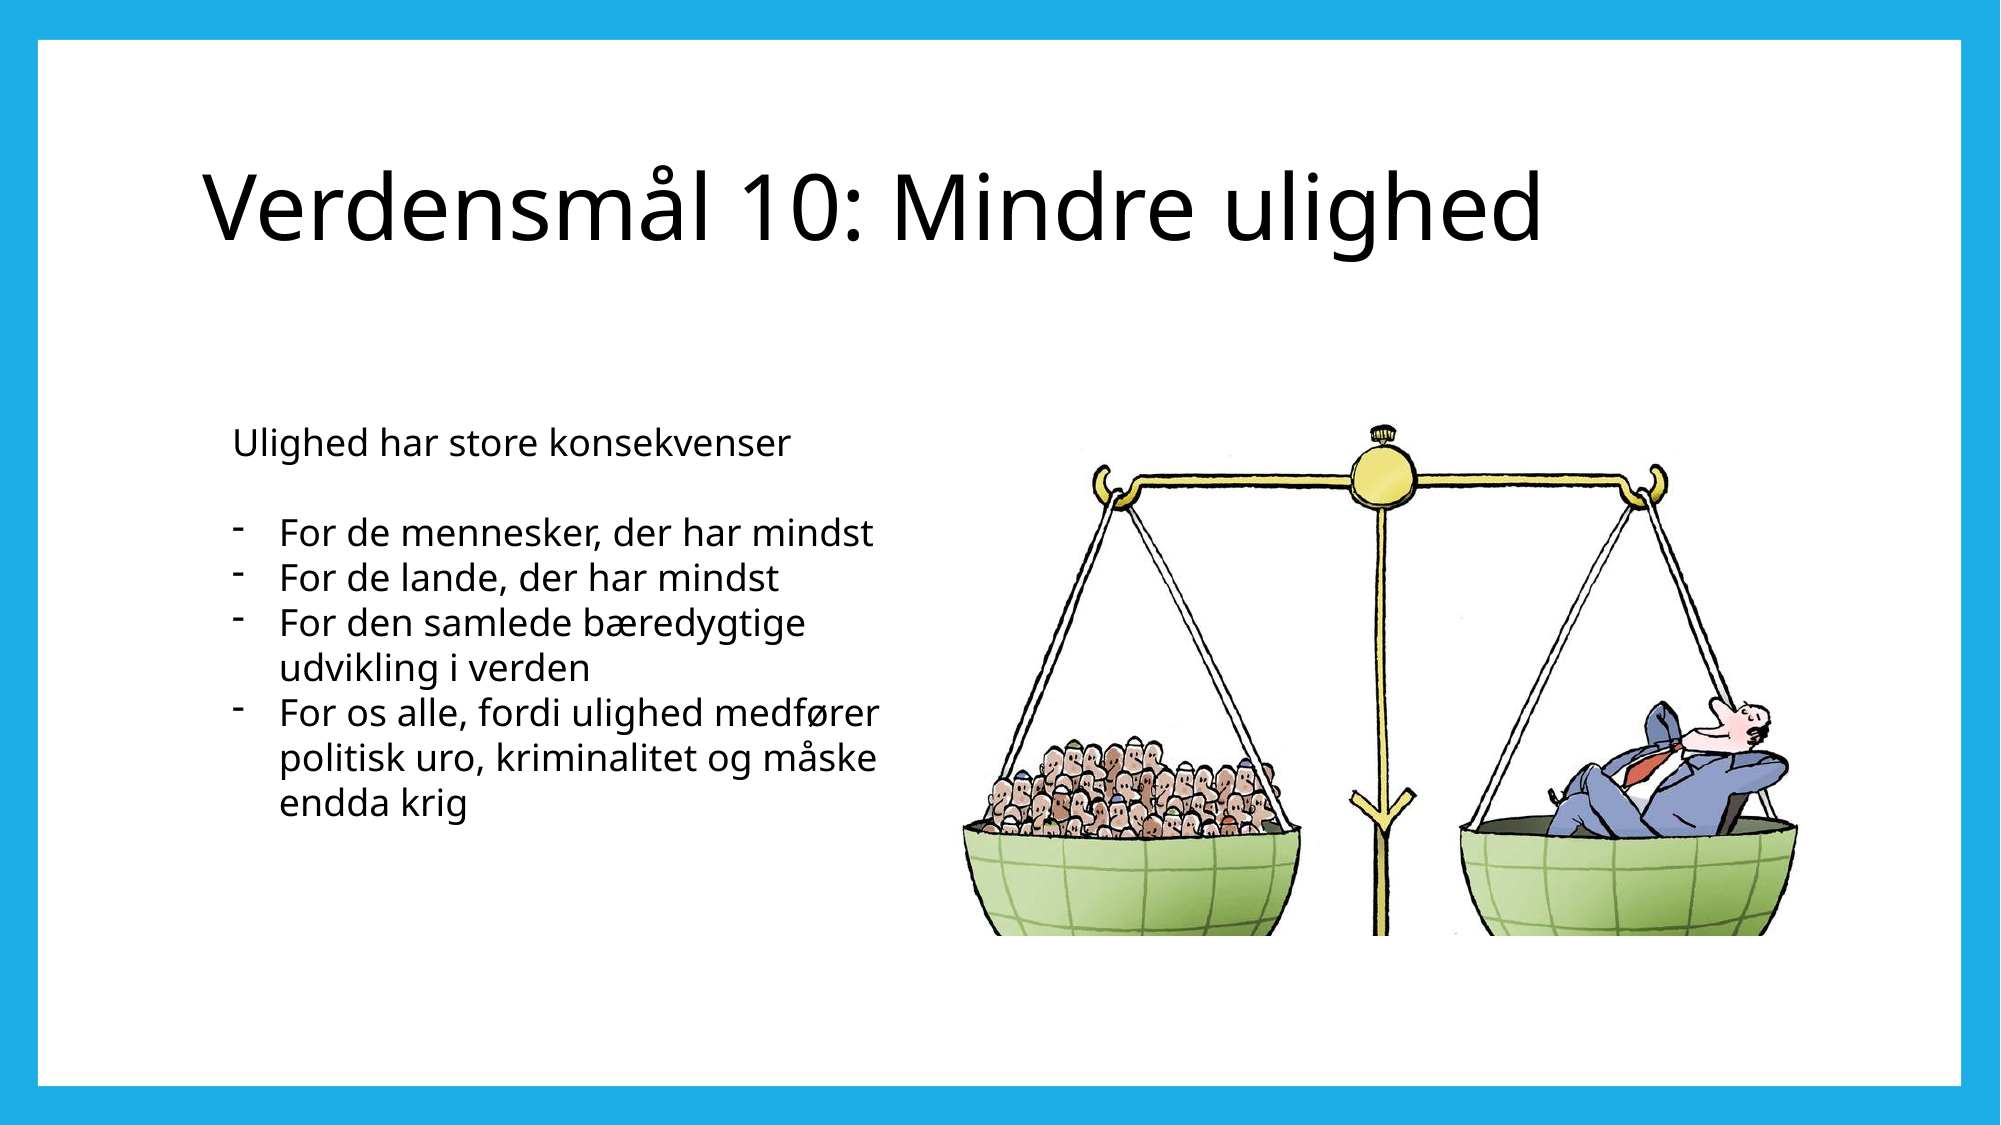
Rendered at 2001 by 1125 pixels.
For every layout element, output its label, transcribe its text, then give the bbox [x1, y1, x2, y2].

text_box Ulighed har store konsekvenser For de mennesker, der har mindst For de lande, der har mindst For den samlede bæredygtige udvikling i verden For os alle, fordi ulighed medfører politisk uro, kriminalitet og måske endda krig [217, 411, 920, 832]
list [954, 423, 1808, 936]
title Verdensmål 10: Mindre ulighed [187, 99, 1808, 323]
